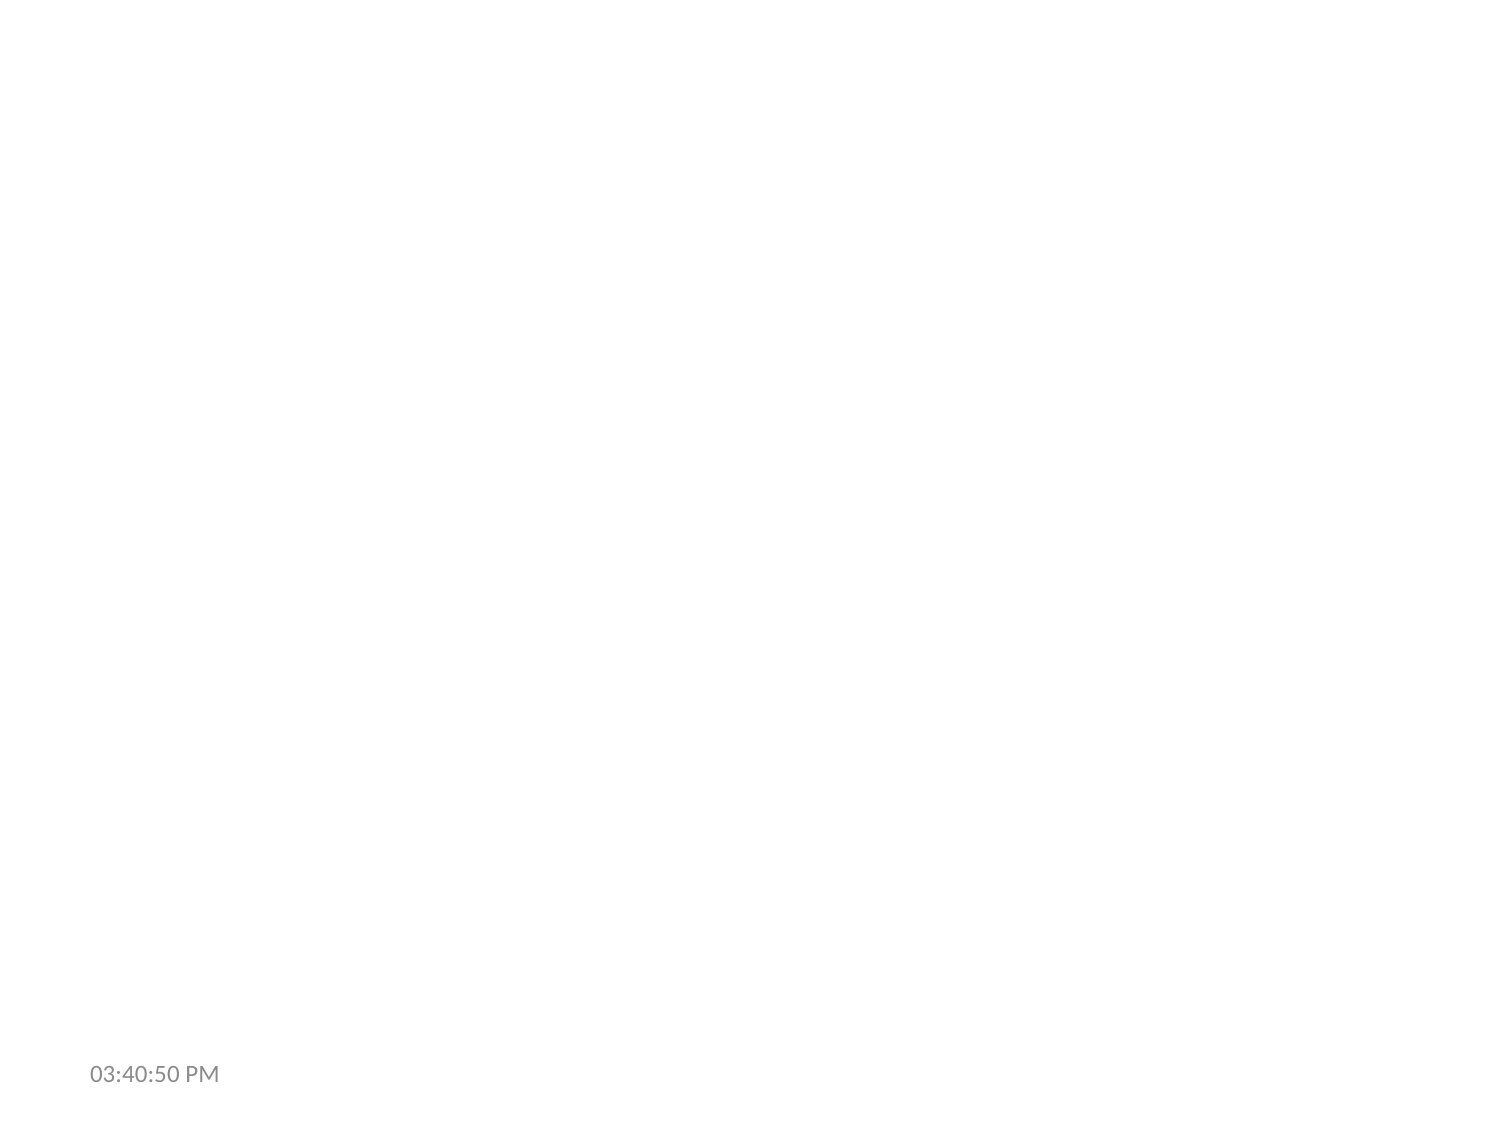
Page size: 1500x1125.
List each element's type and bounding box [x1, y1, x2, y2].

slide_number [75, 1042, 425, 1103]
